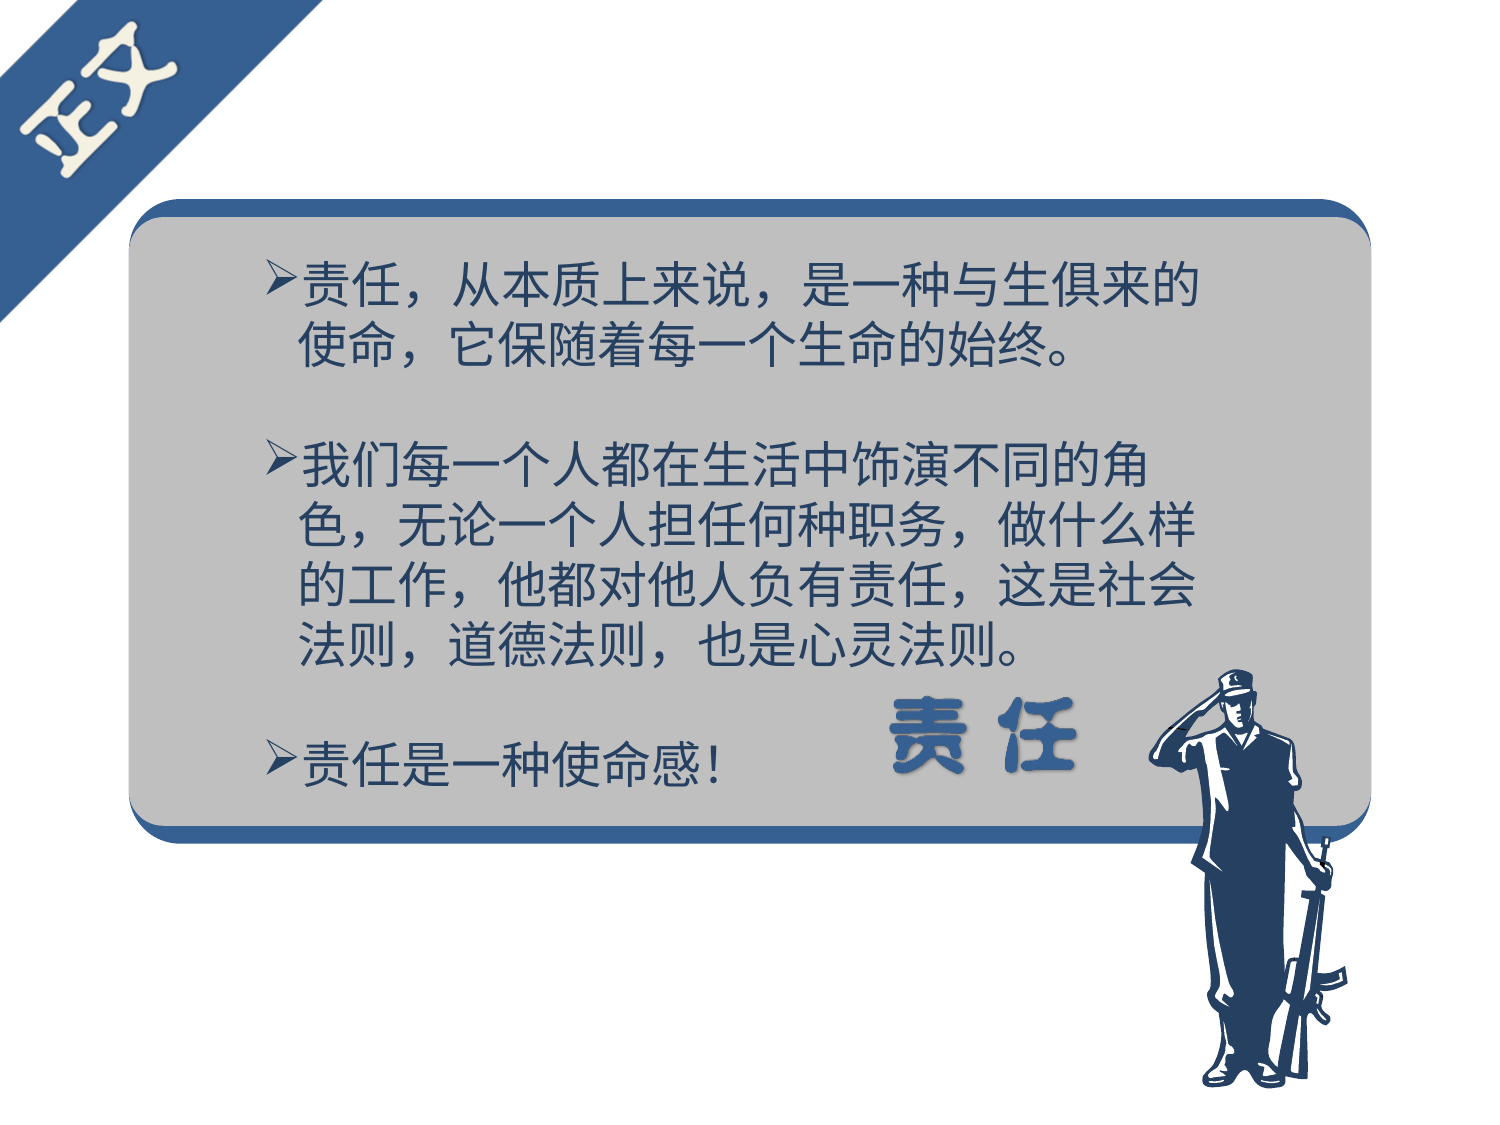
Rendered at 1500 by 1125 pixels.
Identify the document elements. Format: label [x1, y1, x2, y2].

picture [0, 0, 397, 391]
text_box [128, 198, 1372, 844]
text_box [1148, 667, 1348, 1091]
picture [831, 655, 1139, 798]
